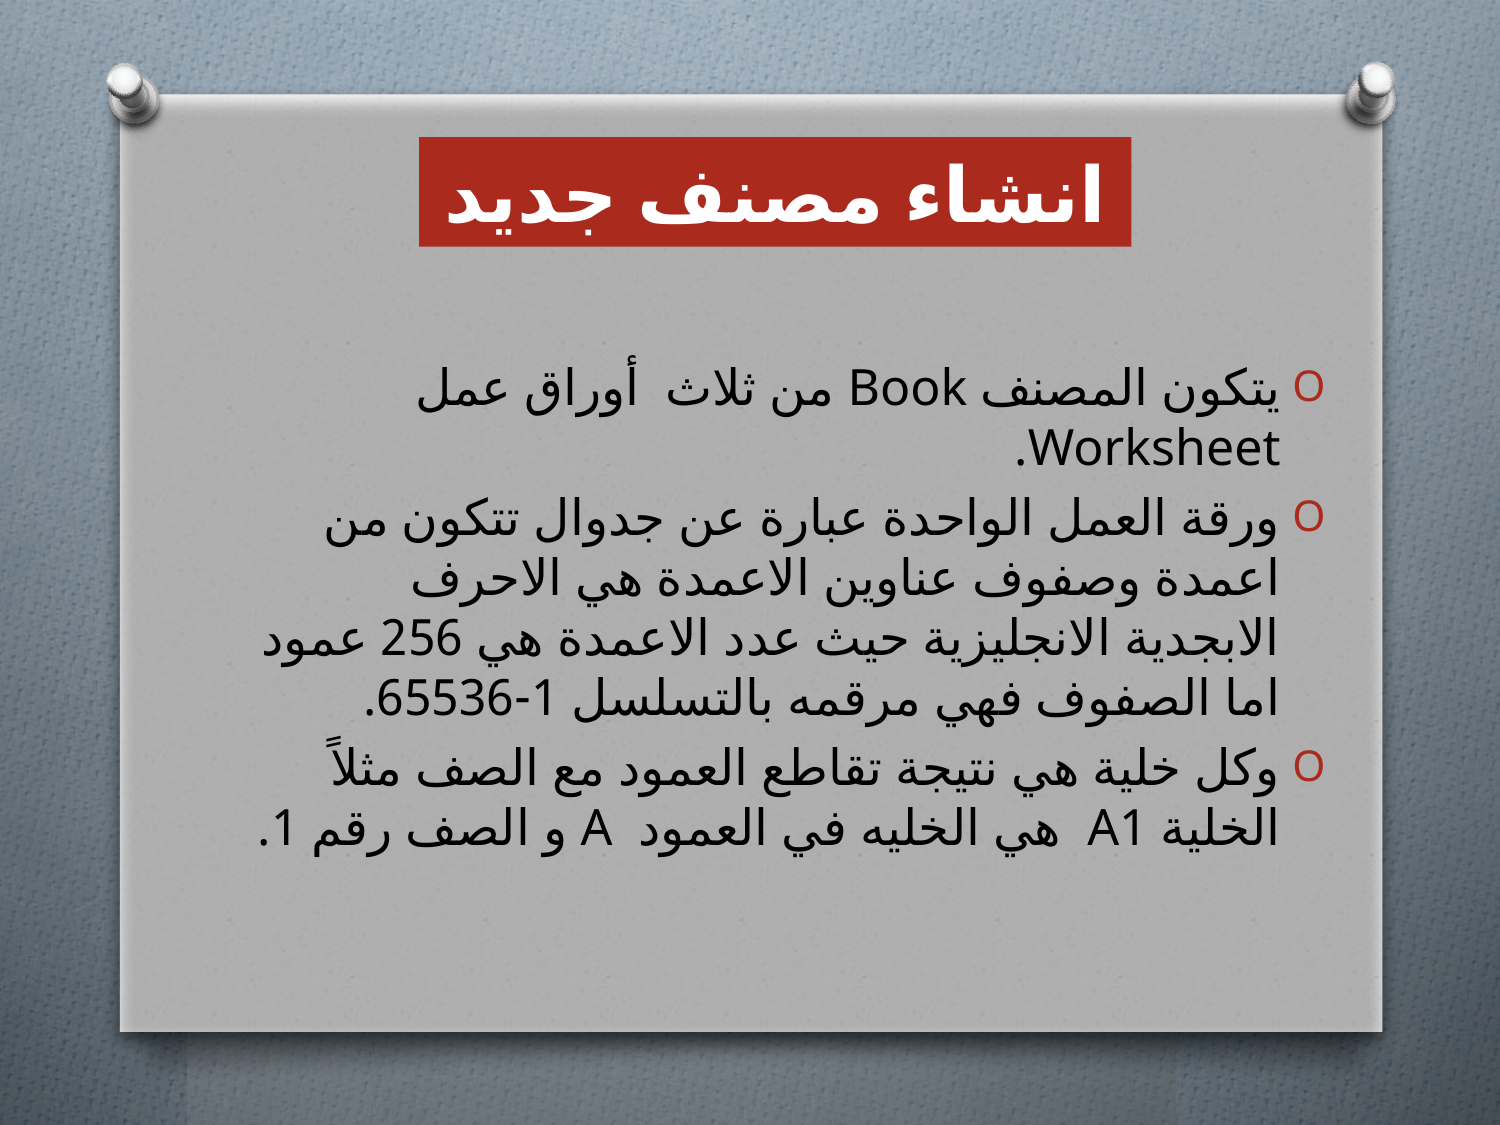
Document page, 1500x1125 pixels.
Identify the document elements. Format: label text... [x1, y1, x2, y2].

picture [75, 29, 198, 153]
title انشاء مصنف جديد [419, 137, 1132, 247]
picture [1317, 35, 1439, 156]
list يتكون المصنف Book من ثلاث أوراق عمل Worksheet. ورقة العمل الواحدة عبارة عن جدوال تتكون من اعمدة وصفوف عناوين الاعمدة هي الاحرف الابجدية الانجليزية حيث عدد الاعمدة هي 256 عمود اما الصفوف فهي مرقمه بالتسلسل 1-65536. وكل خلية هي نتيجة تقاطع العمود مع الصف مثلاً الخلية A1 هي الخليه في العمود A و الصف رقم 1. [240, 347, 1341, 939]
